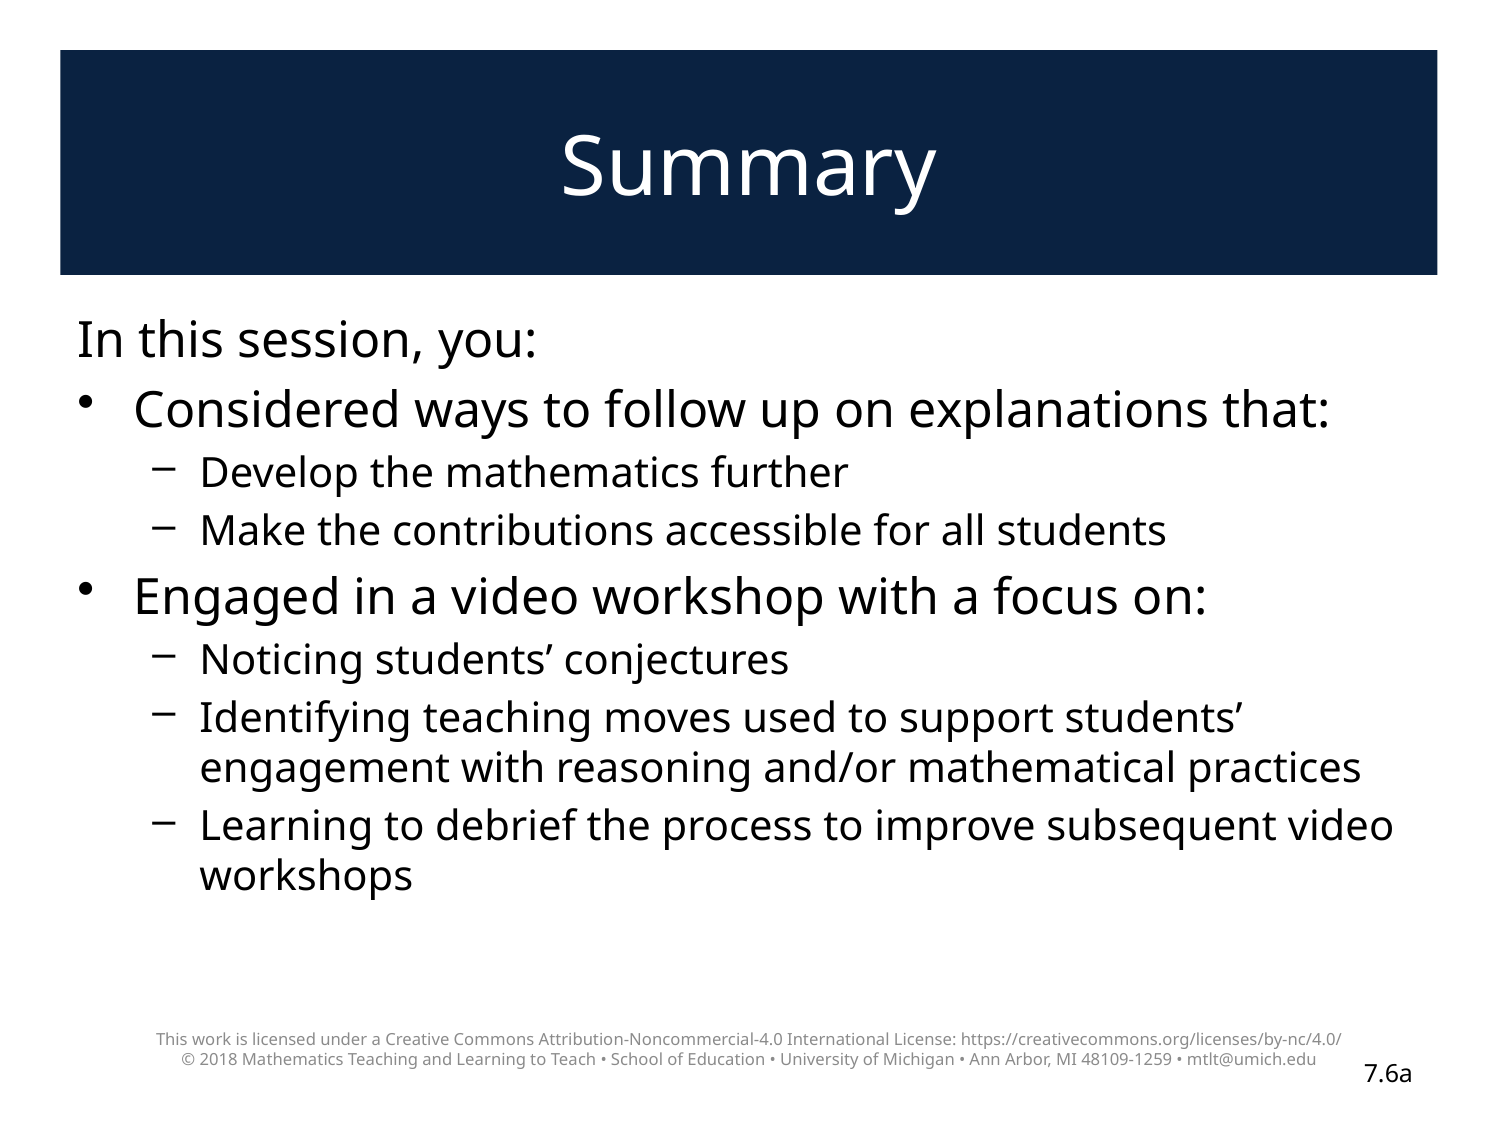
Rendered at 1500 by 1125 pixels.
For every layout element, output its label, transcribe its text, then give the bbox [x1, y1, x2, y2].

list In this session, you: Considered ways to follow up on explanations that: Develop the mathematics further Make the contributions accessible for all students Engaged in a video workshop with a focus on: Noticing students’ conjectures Identifying teaching moves used to support students’ engagement with reasoning and/or mathematical practices Learning to debrief the process to improve subsequent video workshops [62, 299, 1438, 1005]
footer This work is licensed under a Creative Commons Attribution-Noncommercial-4.0 International License: https://creativecommons.org/licenses/by-nc/4.0/ © 2018 Mathematics Teaching and Learning to Teach • School of Education • University of Michigan • Ann Arbor, MI 48109-1259 • mtlt@umich.edu [62, 1009, 1438, 1088]
title Summary [60, 50, 1438, 275]
text_box 7.6a [1348, 1050, 1428, 1095]
